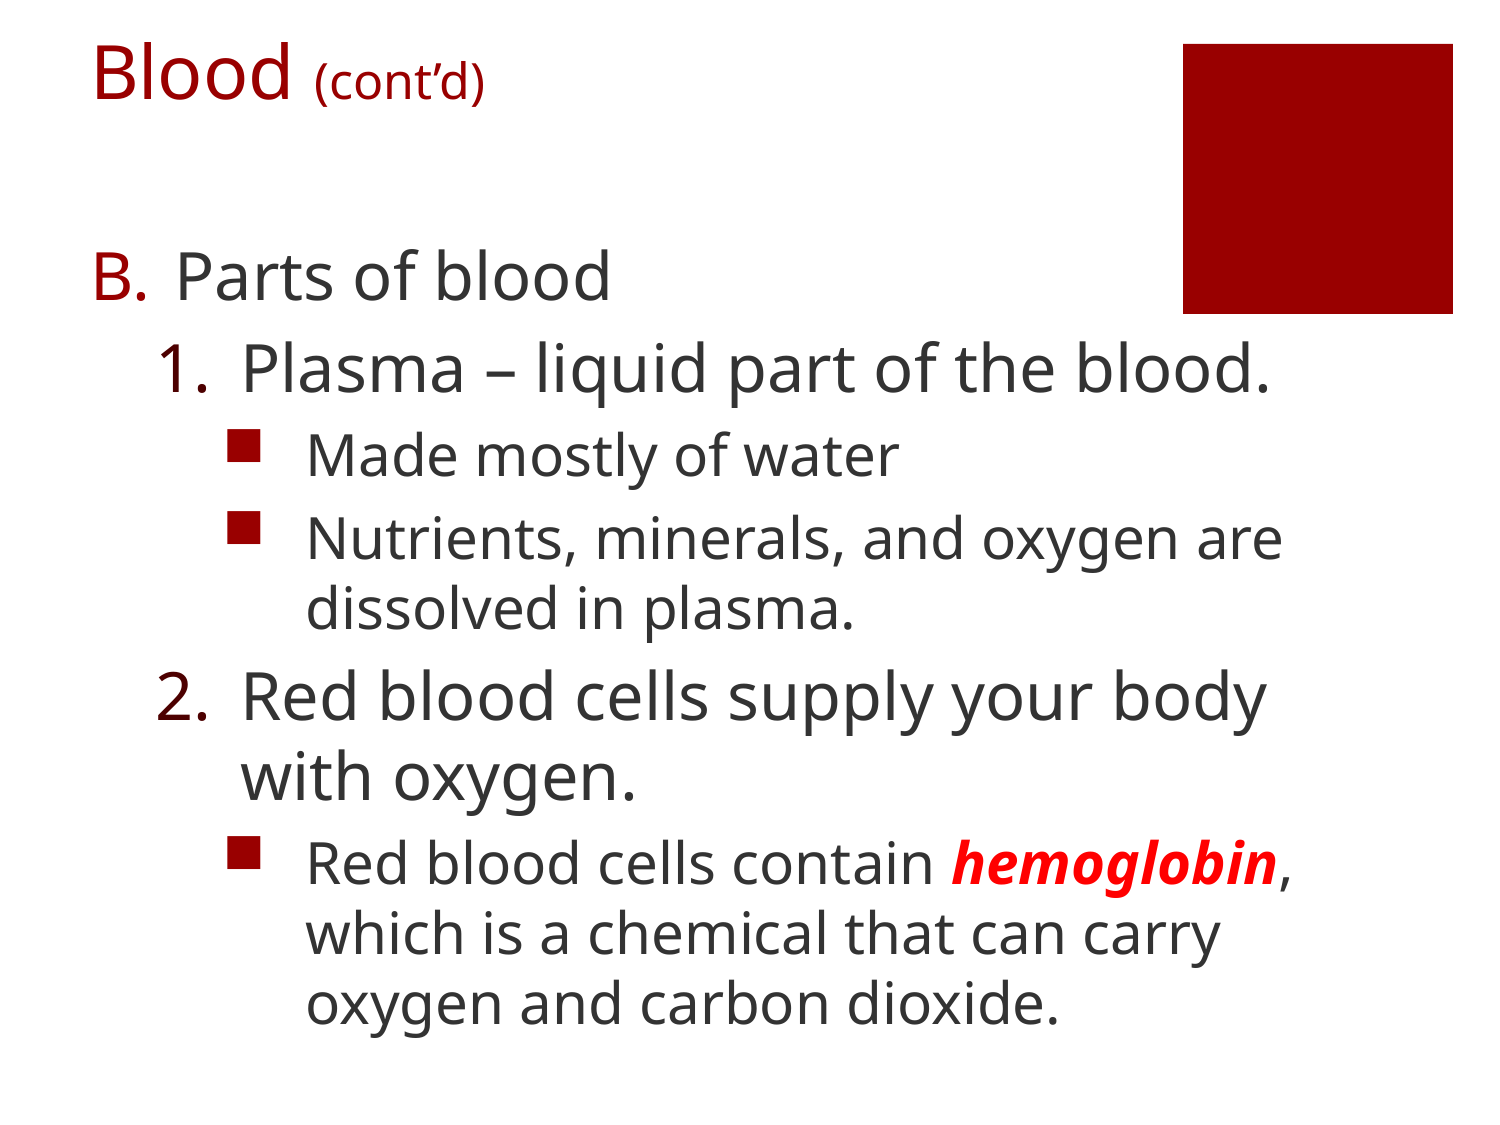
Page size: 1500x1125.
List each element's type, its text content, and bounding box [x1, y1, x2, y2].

list Parts of blood Plasma – liquid part of the blood. Made mostly of water Nutrients, minerals, and oxygen are dissolved in plasma. Red blood cells supply your body with oxygen. Red blood cells contain hemoglobin, which is a chemical that can carry oxygen and carbon dioxide. [75, 226, 1425, 1058]
title Blood (cont’d) [75, 8, 1425, 123]
